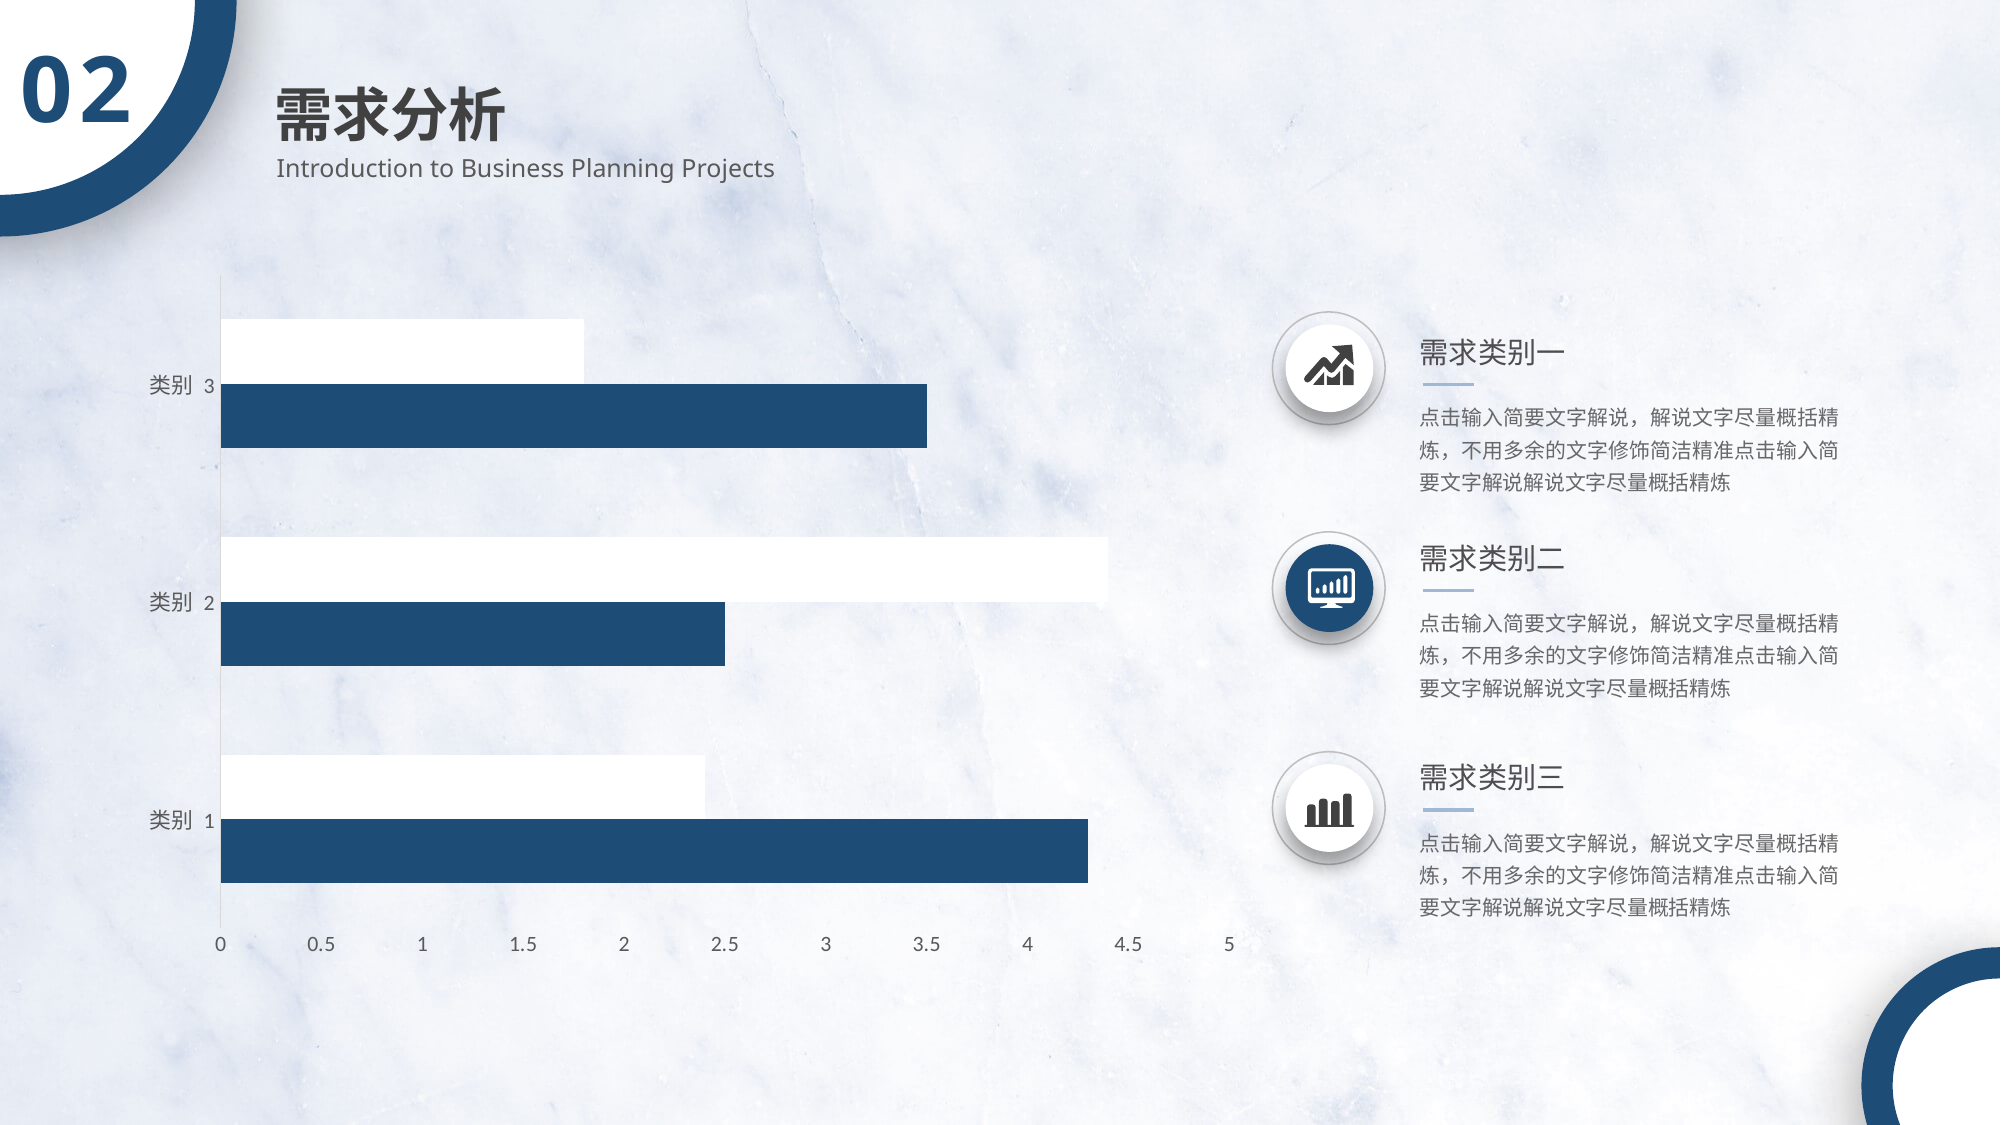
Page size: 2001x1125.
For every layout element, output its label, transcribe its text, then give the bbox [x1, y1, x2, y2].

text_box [1405, 741, 1855, 962]
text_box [1272, 531, 1386, 645]
text_box 需求分析 [259, 71, 523, 156]
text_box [1272, 311, 1386, 425]
picture [0, 0, 2000, 1125]
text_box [1272, 751, 1386, 865]
text_box [1876, 961, 2000, 1125]
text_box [1405, 316, 1855, 522]
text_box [1405, 522, 1855, 741]
text_box Introduction to Business Planning Projects [261, 144, 1243, 190]
chart [126, 260, 1258, 972]
text_box [0, 0, 217, 217]
text_box 02 [0, 22, 153, 148]
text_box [1303, 344, 1354, 386]
